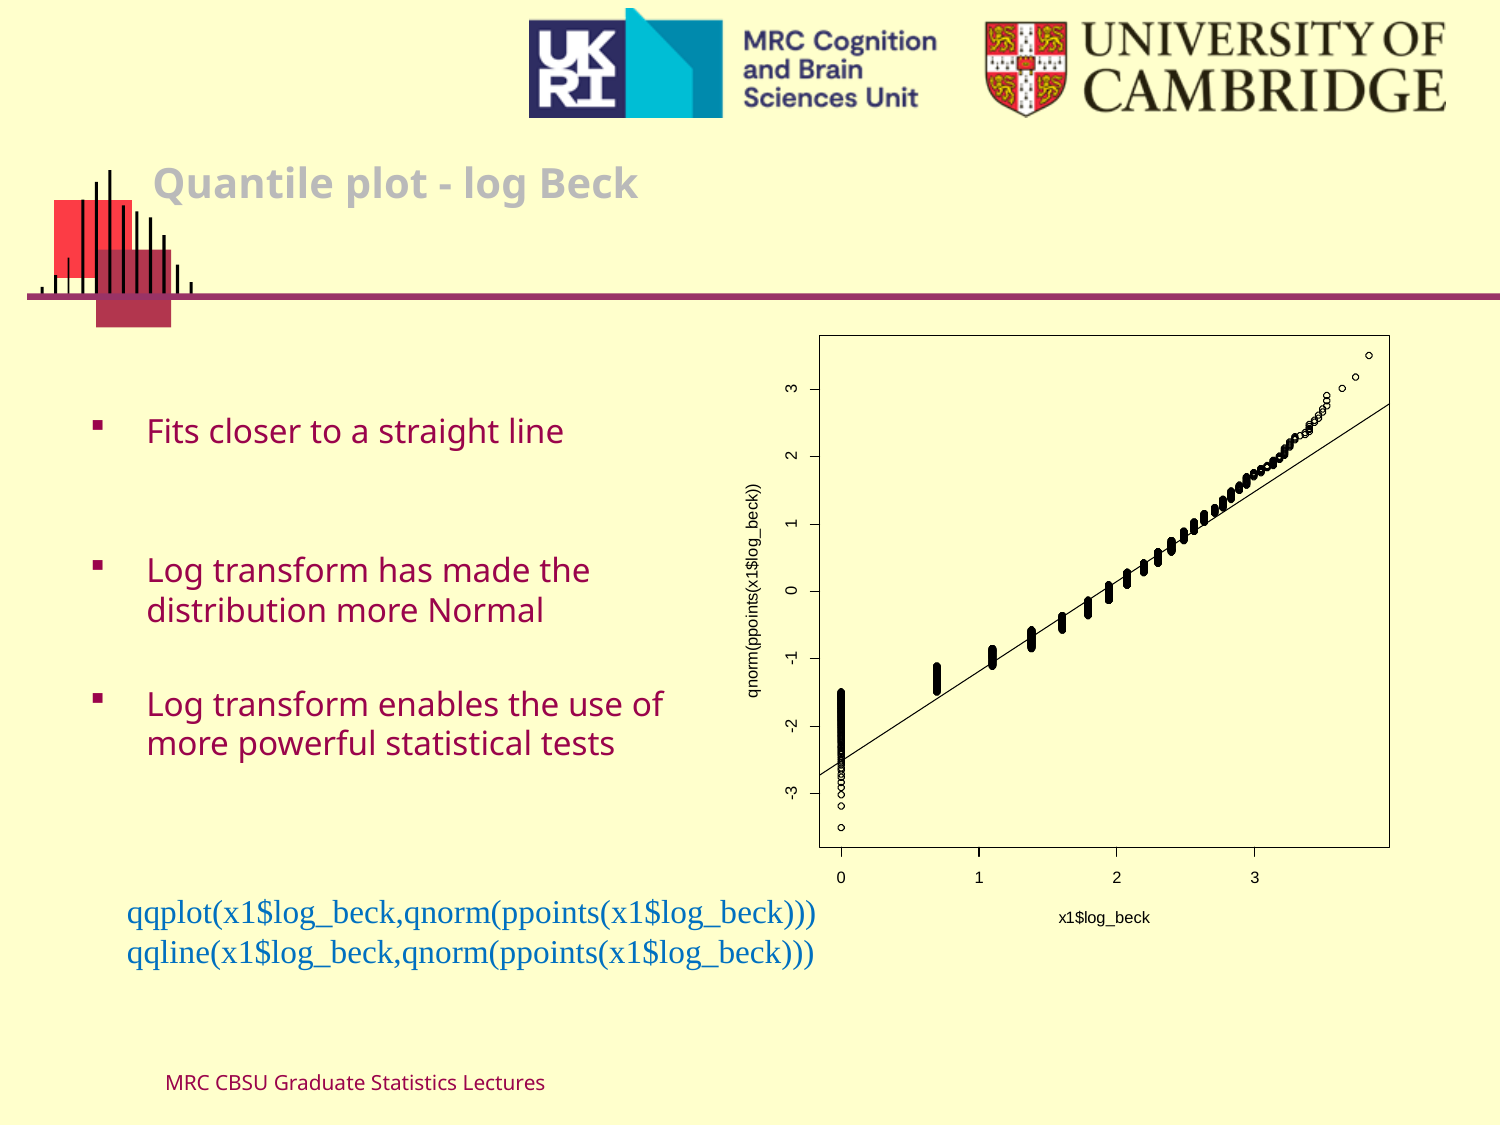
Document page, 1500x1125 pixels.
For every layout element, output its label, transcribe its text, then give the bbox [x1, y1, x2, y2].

list Fits closer to a straight line Log transform has made the distribution more Normal Log transform enables the use of more powerful statistical tests [75, 262, 738, 1038]
picture [738, 255, 1431, 947]
text_box qqplot(x1$log_beck,qnorm(ppoints(x1$log_beck))) qqline(x1$log_beck,qnorm(ppoints(x1$log_beck))) [112, 882, 863, 978]
title Quantile plot - log Beck [137, 137, 988, 233]
picture [529, 8, 1446, 118]
footer MRC CBSU Graduate Statistics Lectures [149, 1062, 988, 1101]
